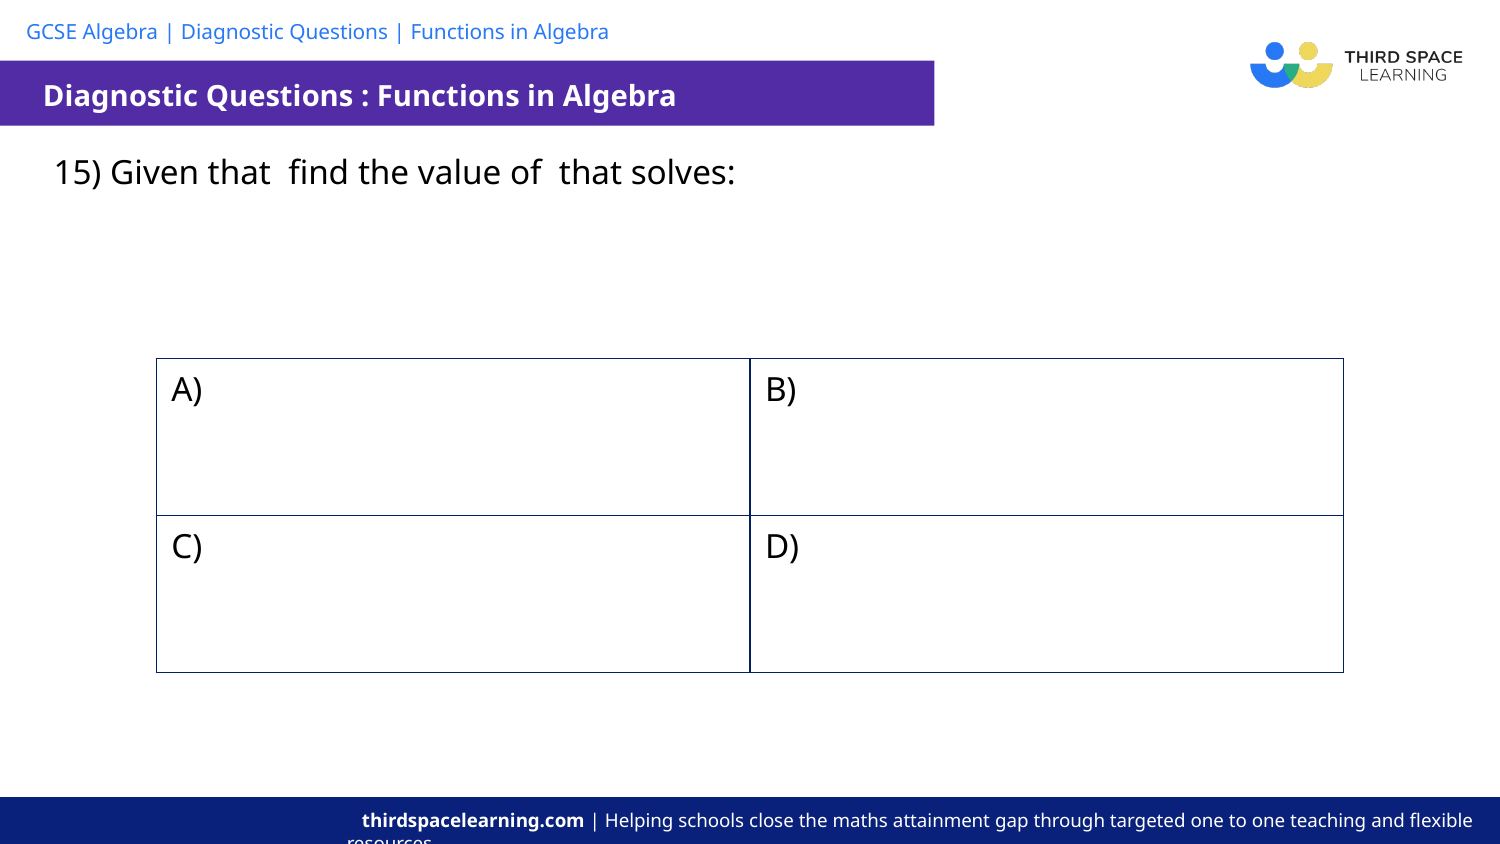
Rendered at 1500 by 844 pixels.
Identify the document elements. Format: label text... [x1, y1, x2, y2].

picture [1250, 33, 1465, 99]
text_box Diagnostic Questions : Functions in Algebra [27, 61, 849, 127]
